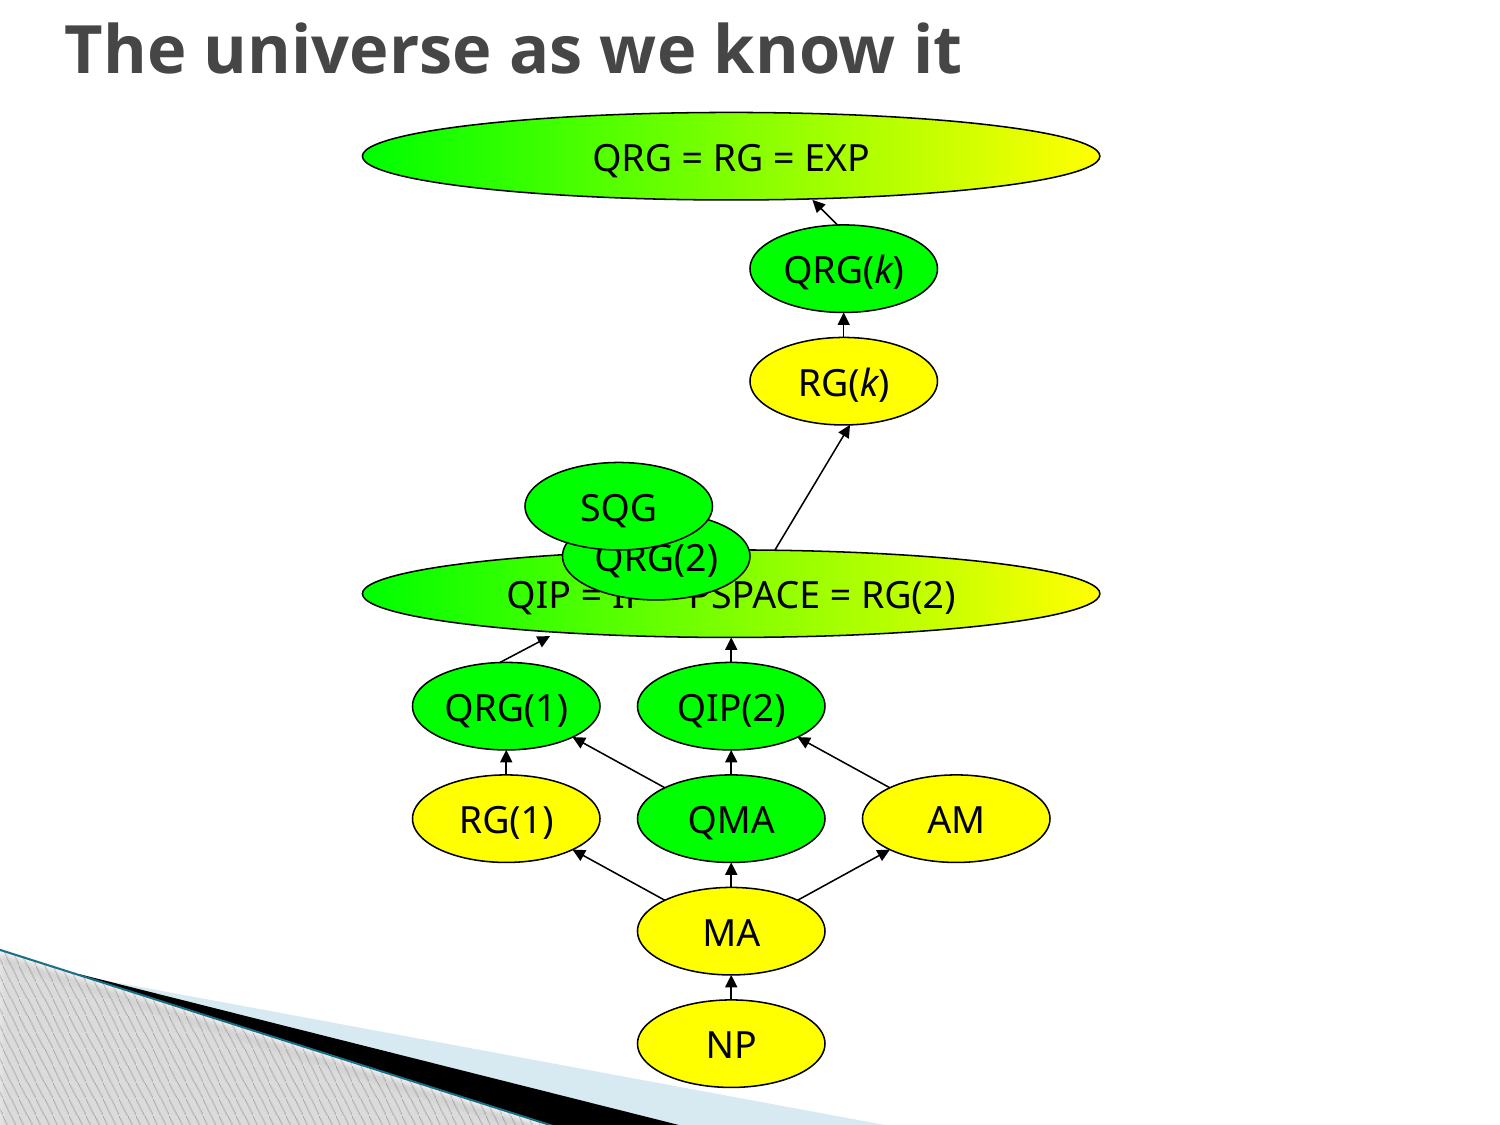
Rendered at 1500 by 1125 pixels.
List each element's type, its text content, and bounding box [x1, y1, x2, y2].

text_box [812, 199, 838, 226]
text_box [797, 849, 891, 901]
text_box QRG = RG = EXP [362, 112, 1100, 200]
text_box MA [637, 887, 826, 975]
text_box QRG(1) [412, 662, 601, 750]
text_box QMA [637, 774, 826, 863]
text_box QRG(k) [750, 224, 938, 313]
text_box SQG [525, 462, 713, 550]
text_box QIP(2) [637, 662, 826, 750]
text_box NP [637, 999, 826, 1088]
text_box RG(k) [750, 337, 938, 425]
title The universe as we know it [50, 0, 1463, 175]
text_box RG(1) [412, 774, 601, 863]
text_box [572, 849, 666, 901]
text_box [572, 736, 666, 788]
text_box [774, 424, 850, 551]
text_box QRG(2) [562, 520, 751, 600]
text_box AM [862, 774, 1051, 863]
text_box QIP = IP = PSPACE = RG(2) [362, 549, 1100, 638]
text_box [499, 636, 550, 663]
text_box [797, 736, 891, 788]
